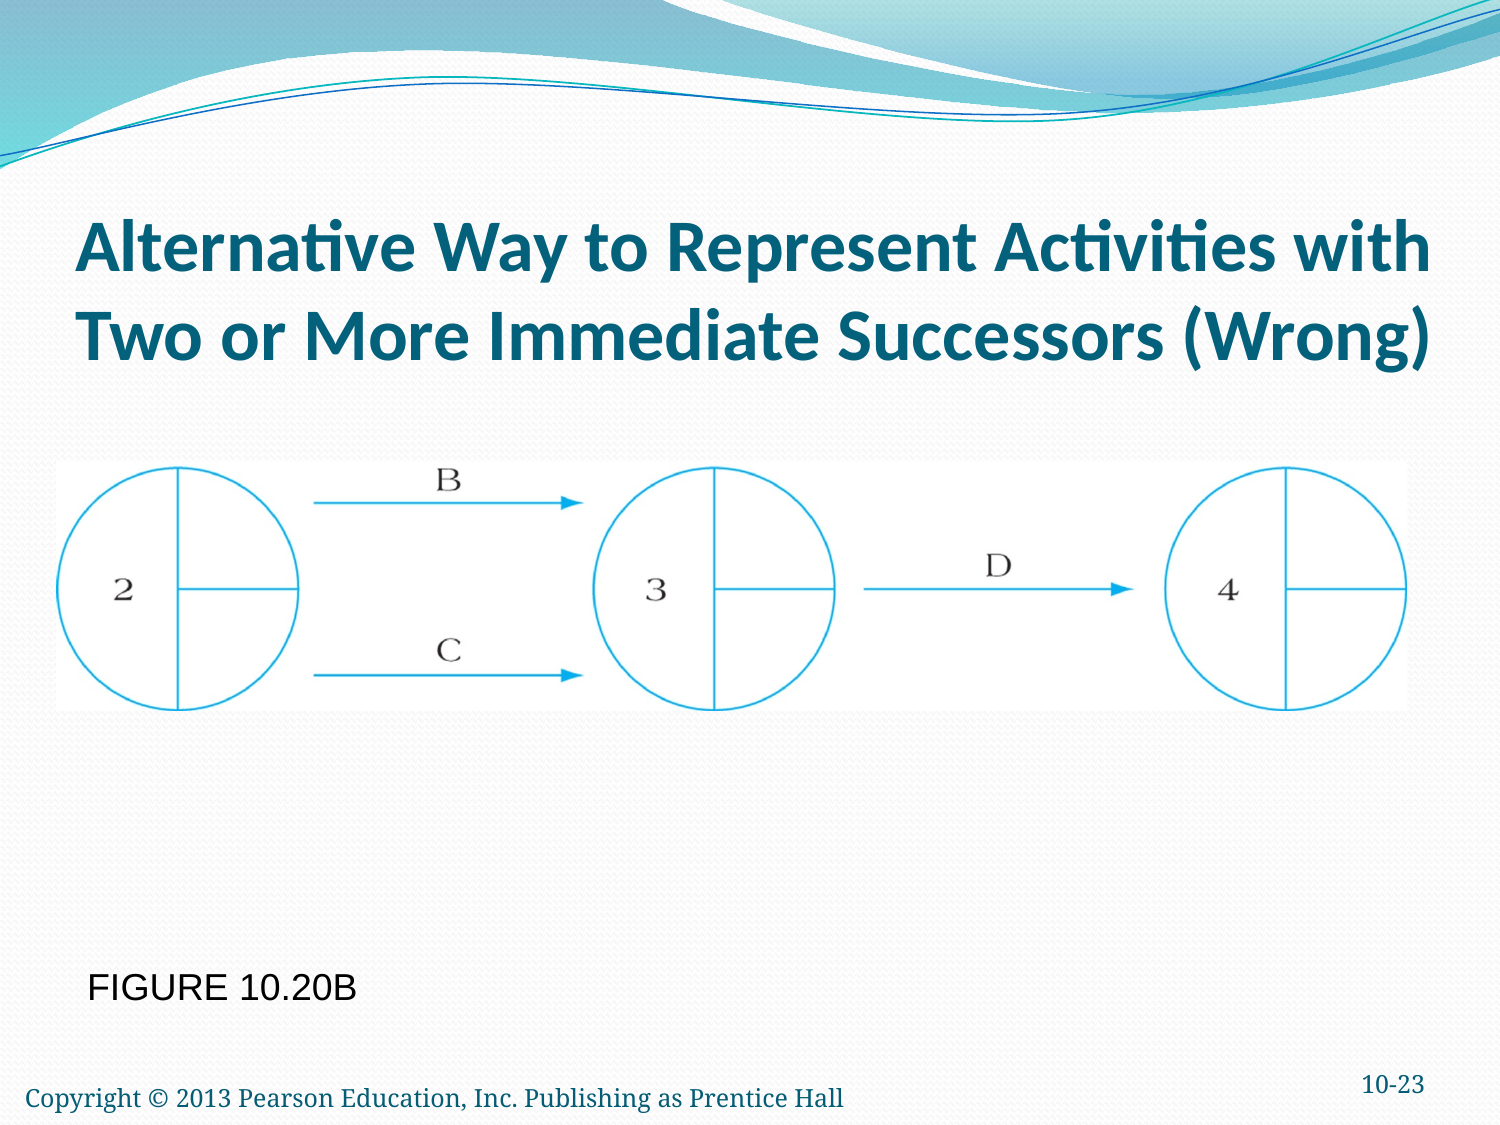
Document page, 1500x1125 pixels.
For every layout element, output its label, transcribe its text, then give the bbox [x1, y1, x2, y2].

text_box FIGURE 10.20B [72, 955, 1338, 1016]
slide_number 10-23 [1299, 1042, 1425, 1103]
title Alternative Way to Represent Activities with Two or More Immediate Successors (Wrong) [74, 187, 1438, 376]
text_box Copyright © 2013 Pearson Education, Inc. Publishing as Prentice Hall [24, 1074, 988, 1113]
picture [55, 462, 1407, 711]
